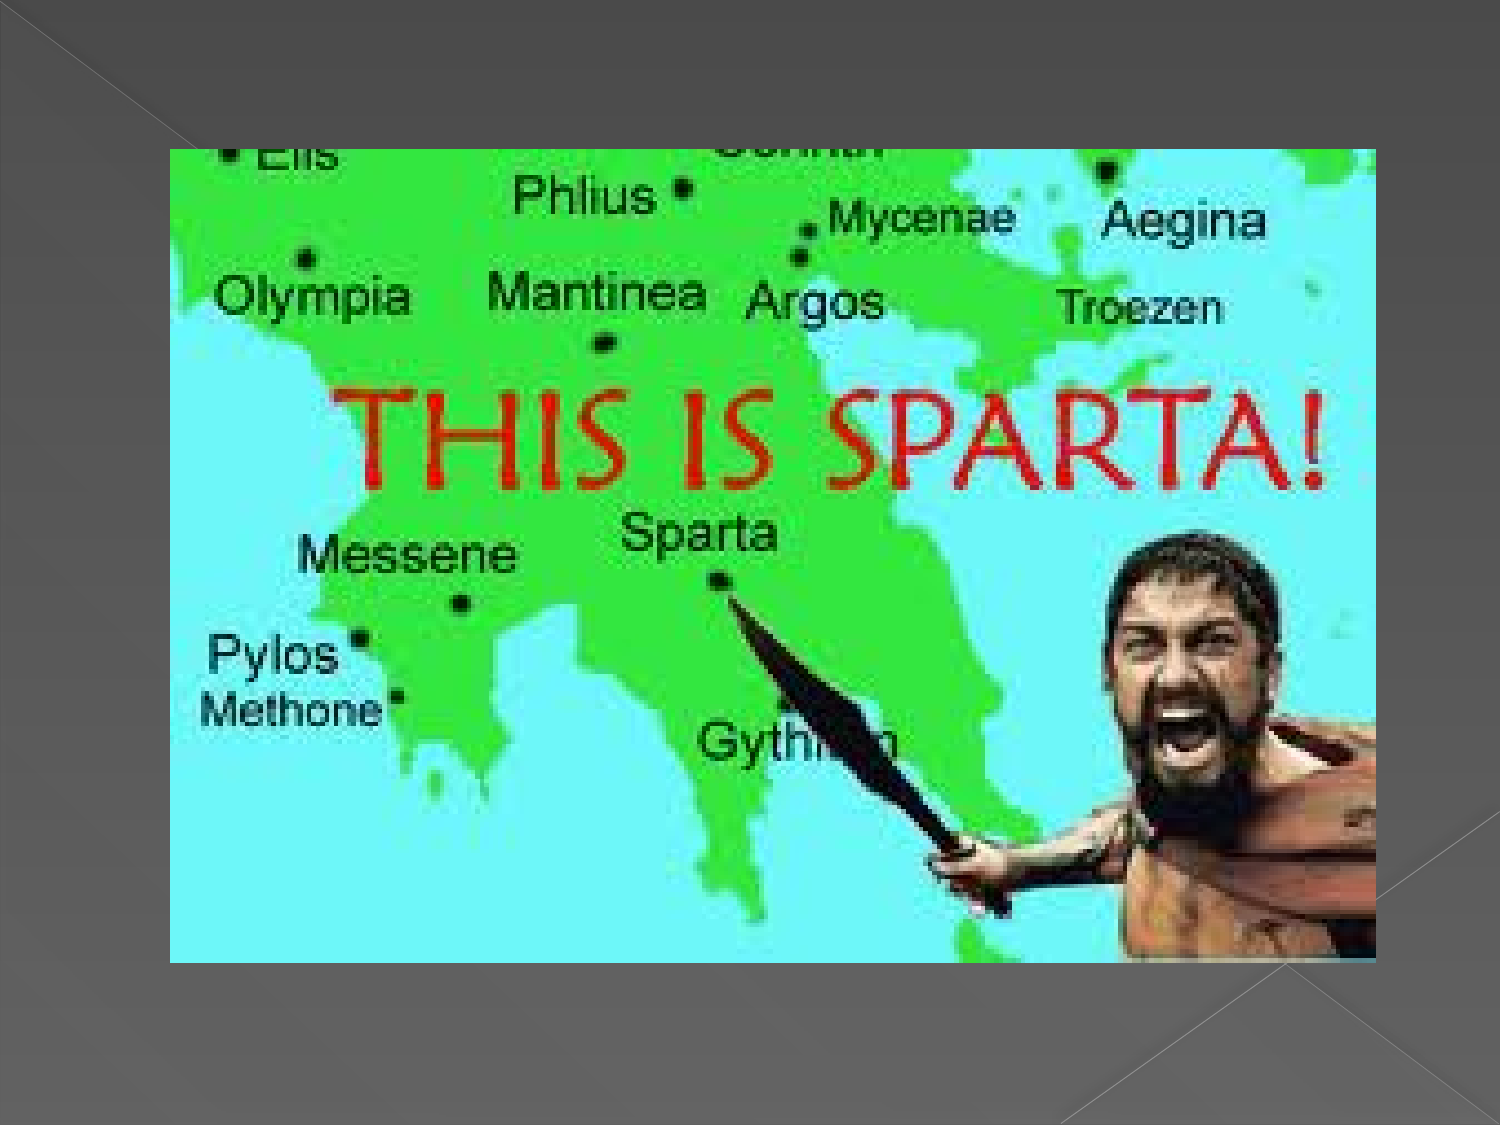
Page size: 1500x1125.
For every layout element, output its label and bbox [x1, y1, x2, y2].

list [170, 149, 1376, 963]
